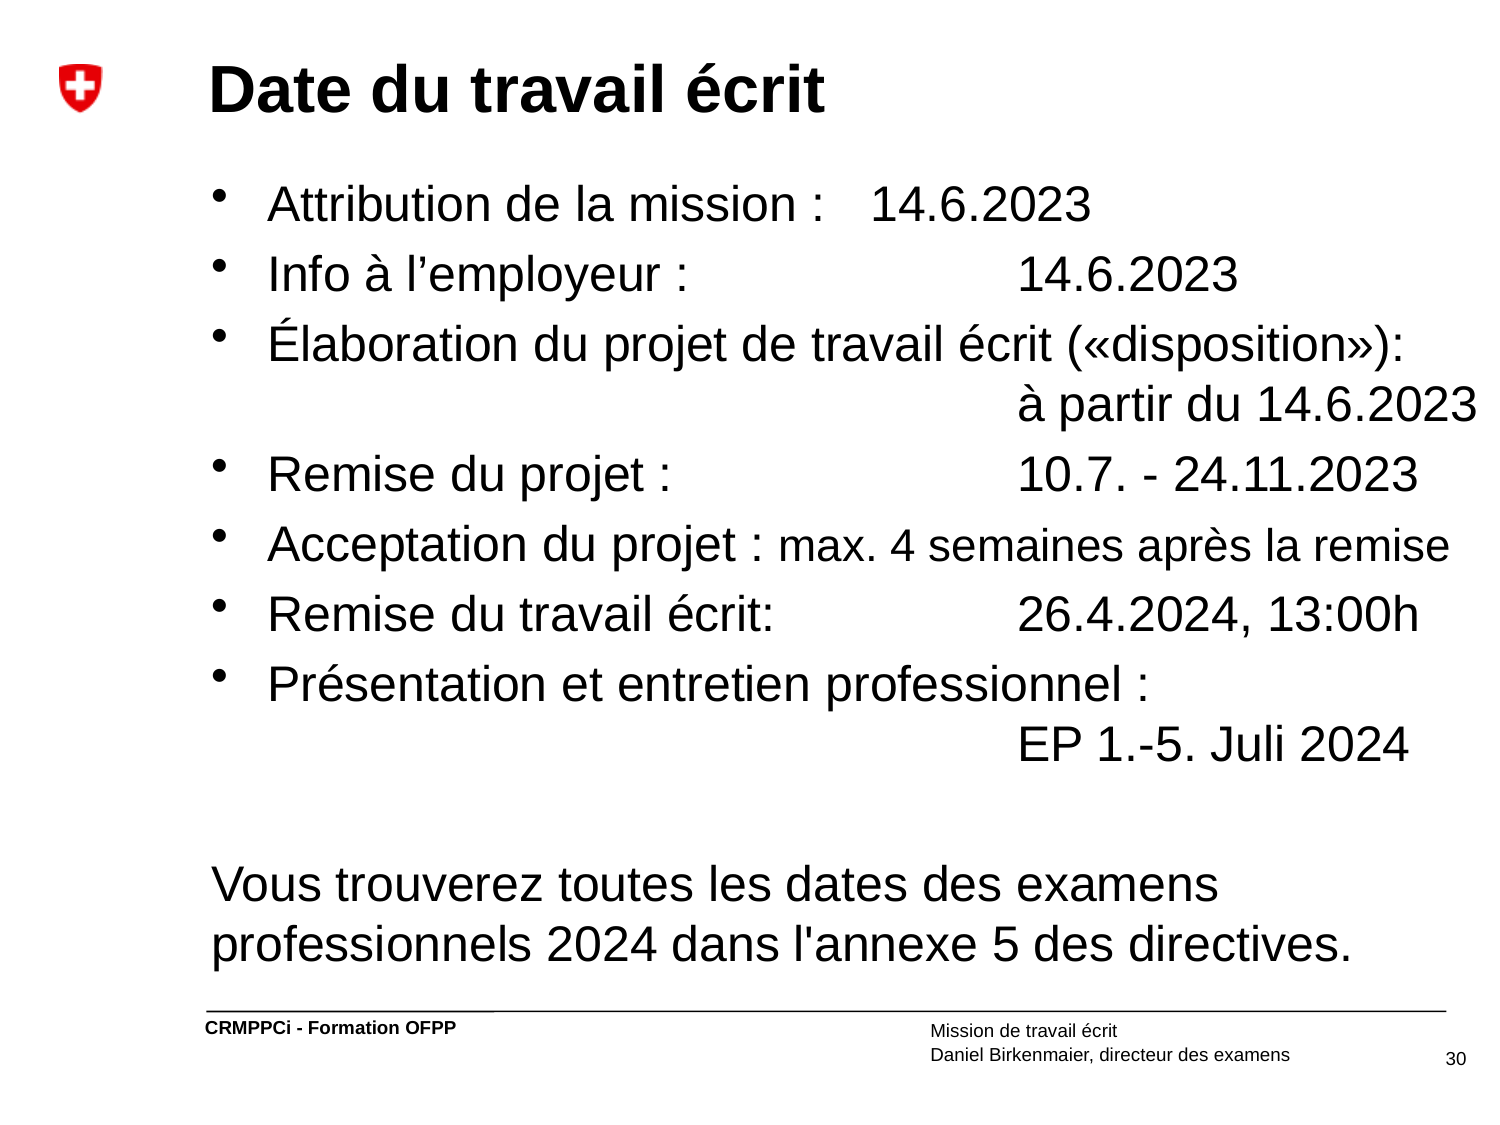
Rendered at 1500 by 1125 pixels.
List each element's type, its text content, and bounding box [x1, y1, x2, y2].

picture [59, 64, 103, 114]
title Date du travail écrit [207, 45, 1433, 209]
list Attribution de la mission : 14.6.2023 Info à l’employeur : 14.6.2023 Élaboration du projet de travail écrit («disposition»): à partir du 14.6.2023 Remise du projet : 10.7. - 24.11.2023 Acceptation du projet : max. 4 semaines après la remise Remise du travail écrit: 26.4.2024, 13:00h Présentation et entretien professionnel : EP 1.-5. Juli 2024 Vous trouverez toutes les dates des examens professionnels 2024 dans l'annexe 5 des directives. [210, 171, 1500, 946]
slide_number Mission de travail écrit [915, 1011, 1447, 1048]
footer Daniel Birkenmaier, directeur des examens [915, 1048, 1447, 1071]
